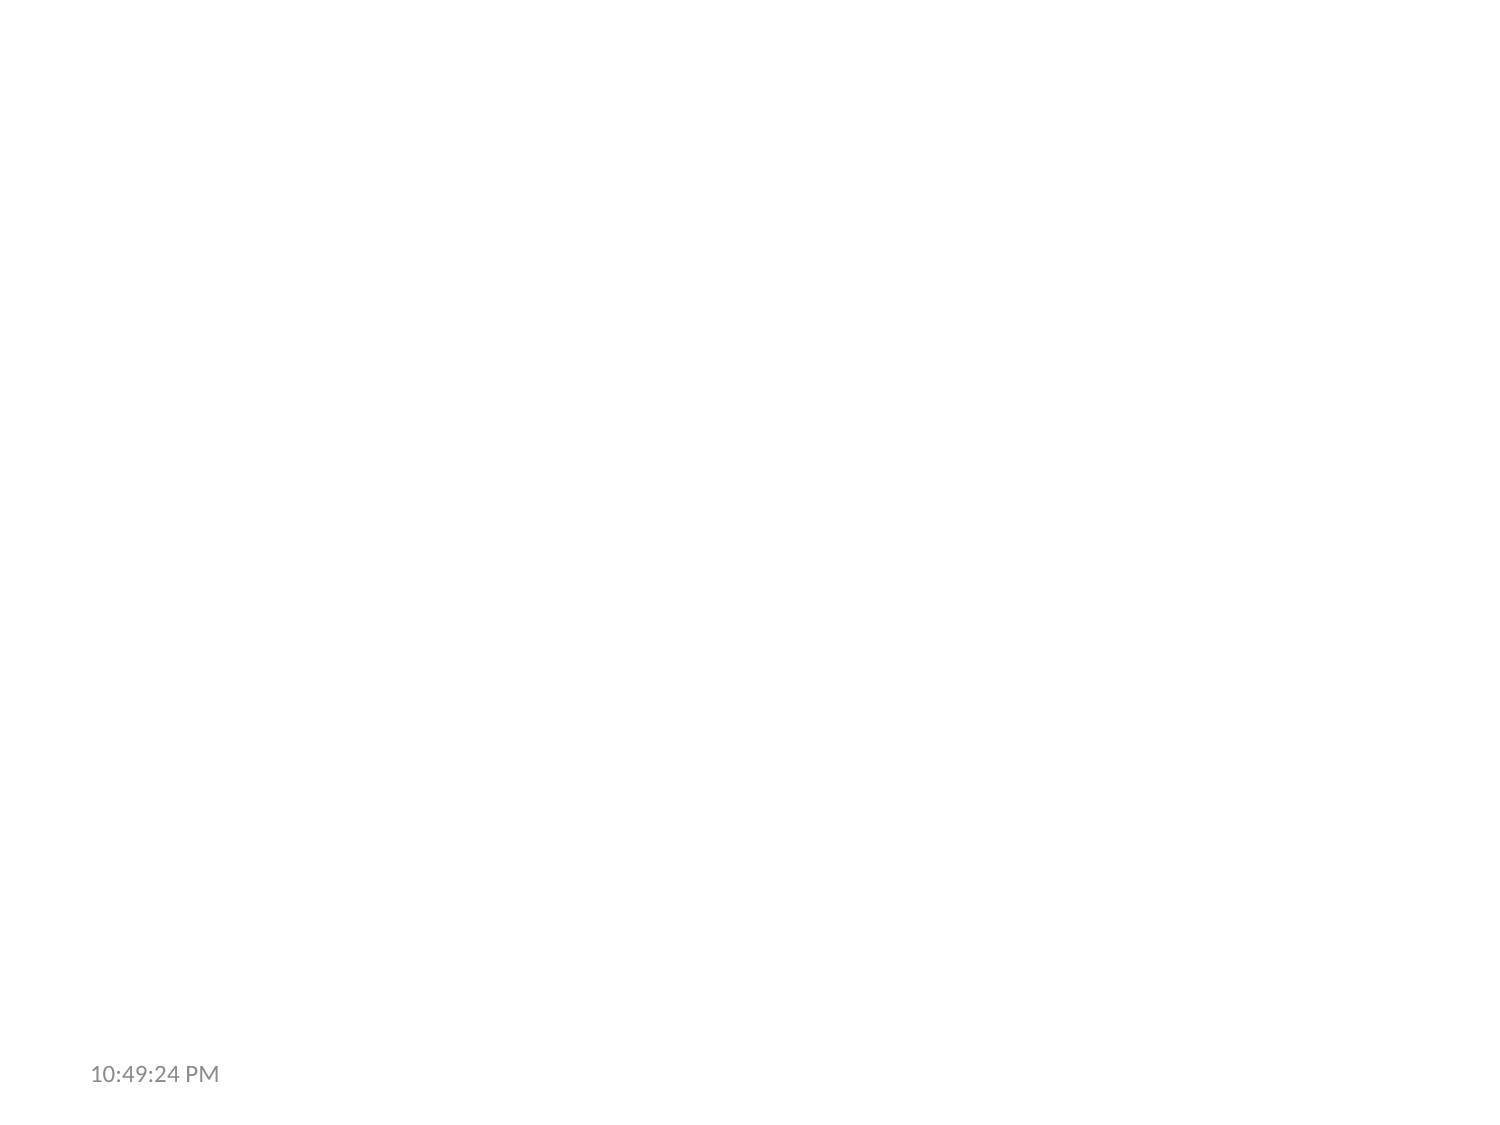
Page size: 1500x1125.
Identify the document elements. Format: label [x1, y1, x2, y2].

slide_number [75, 1042, 425, 1103]
